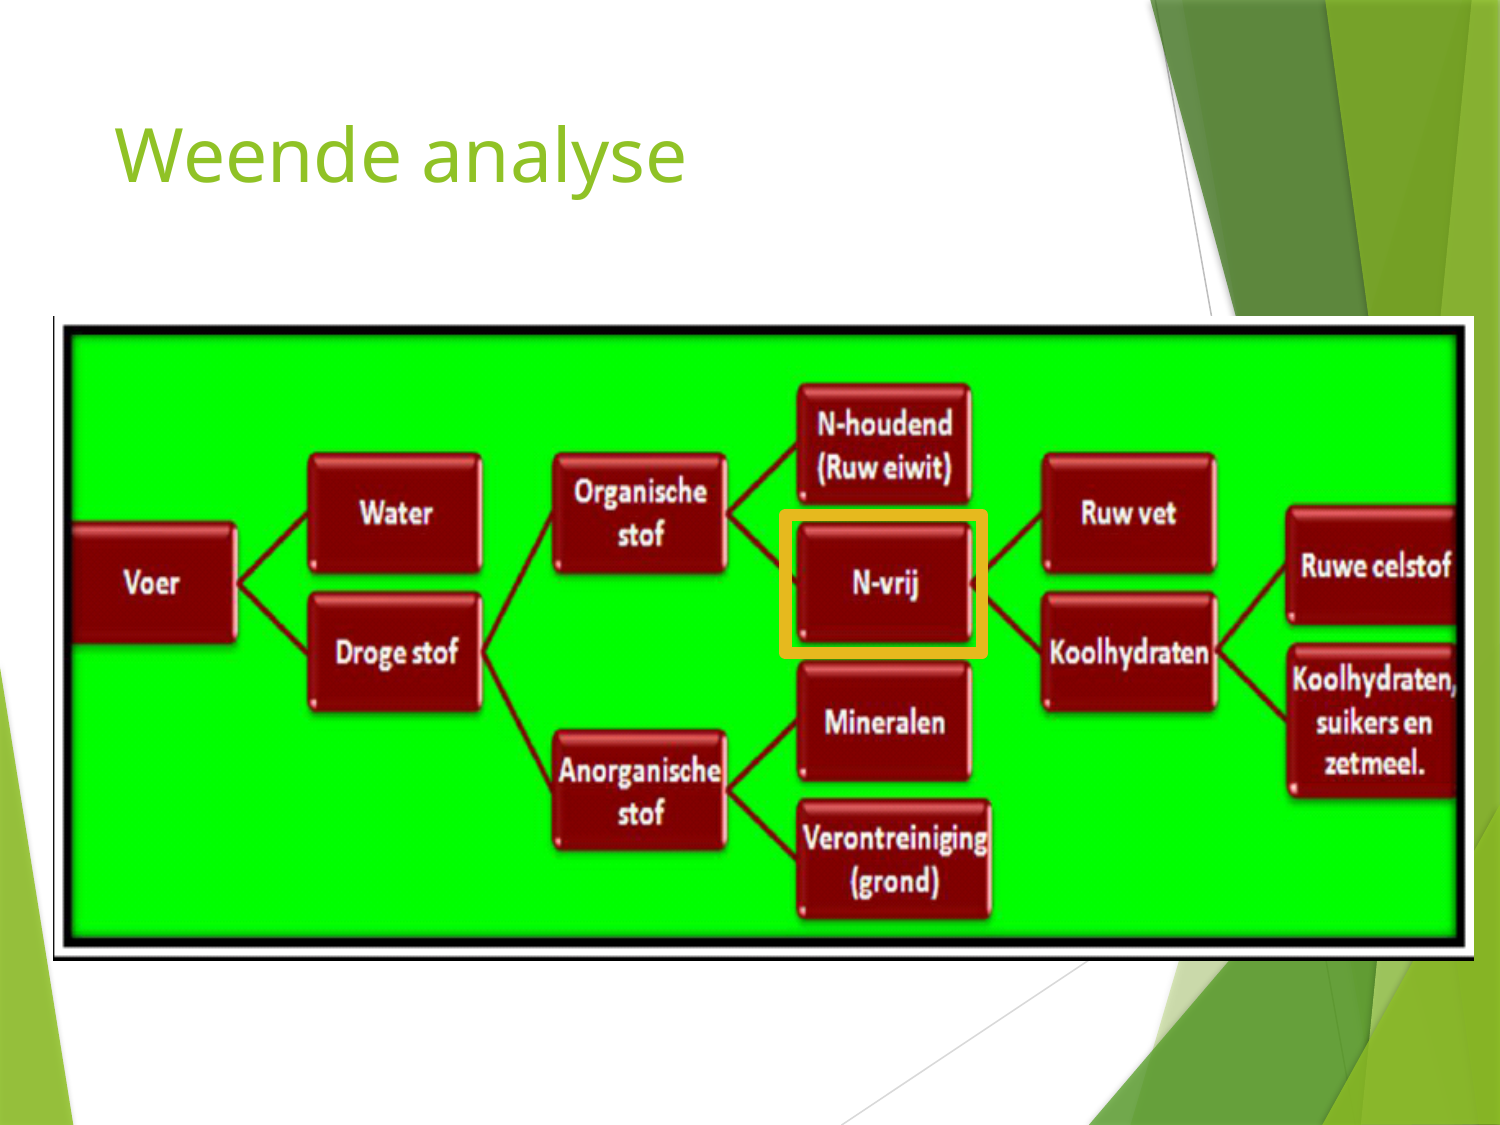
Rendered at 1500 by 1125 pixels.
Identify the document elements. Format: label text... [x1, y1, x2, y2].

picture [52, 316, 1475, 962]
title Weende analyse [99, 99, 1142, 315]
